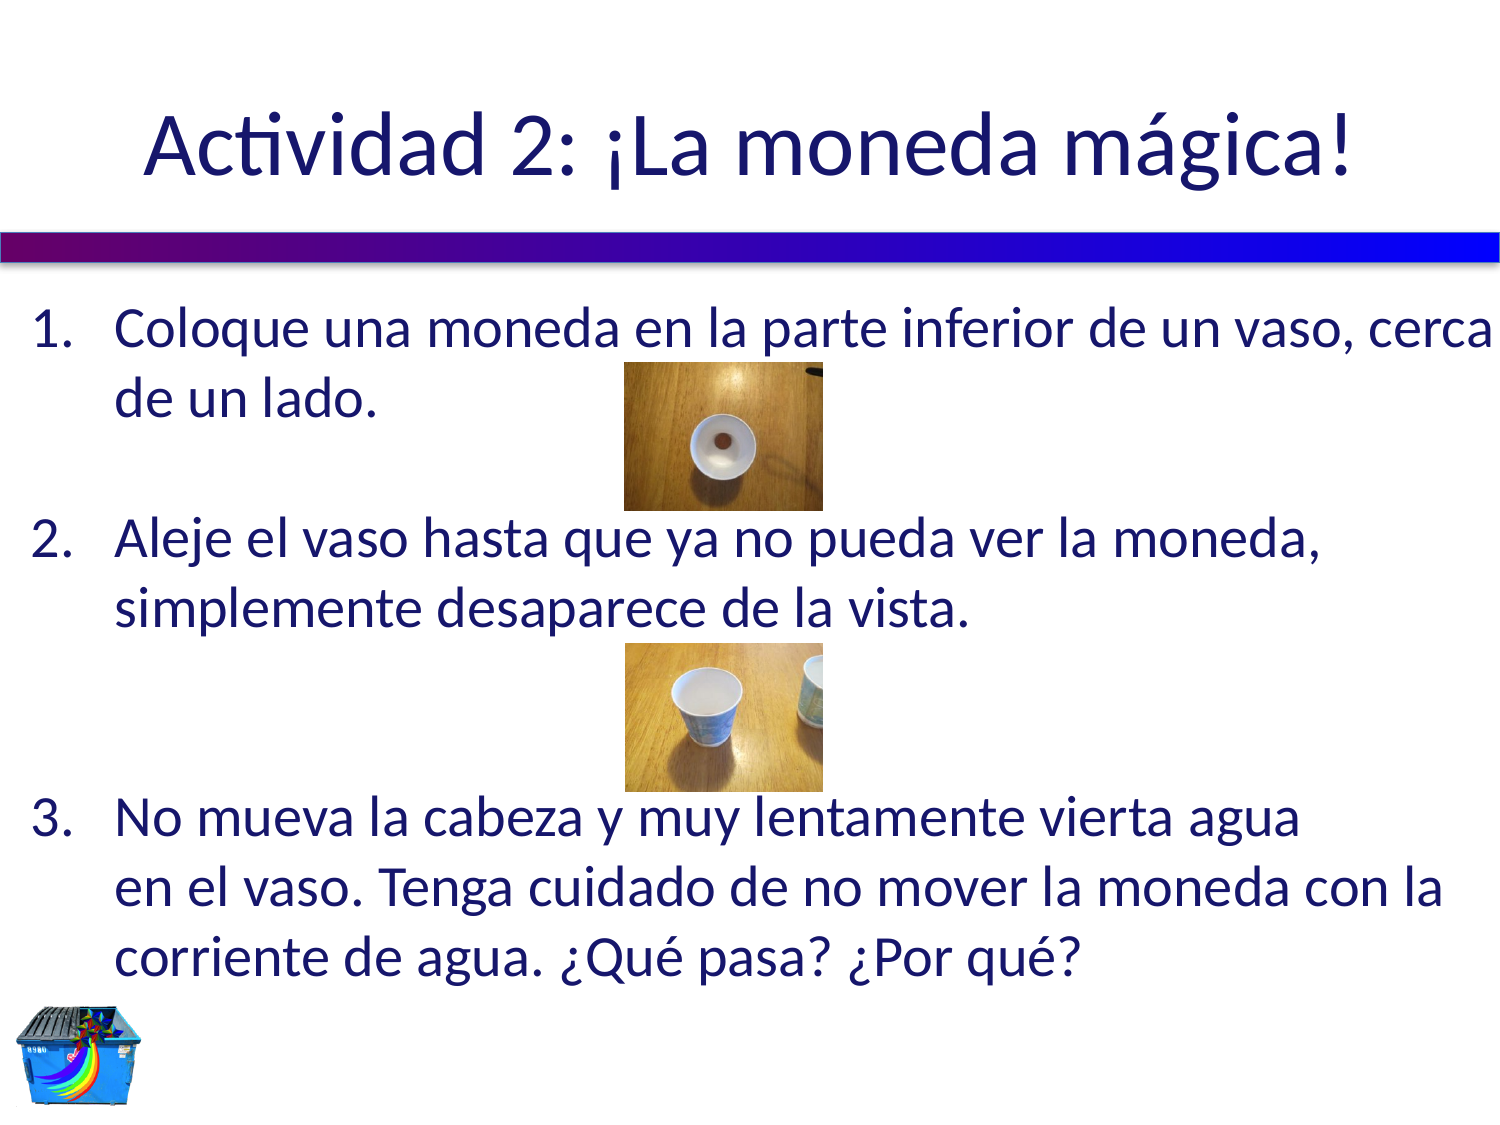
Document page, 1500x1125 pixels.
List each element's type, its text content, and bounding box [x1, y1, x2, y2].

picture [624, 361, 823, 511]
title Actividad 2: ¡La moneda mágica! [75, 45, 1425, 233]
picture [14, 1004, 143, 1107]
text_box Coloque una moneda en la parte inferior de un vaso, cerca de un lado. Aleje el vaso hasta que ya no pueda ver la moneda, simplemente desaparece de la vista. No mueva la cabeza y muy lentamente vierta agua en el vaso. Tenga cuidado de no mover la moneda con la corriente de agua. ¿Qué pasa? ¿Por qué? [15, 282, 1500, 1005]
picture [625, 643, 823, 792]
